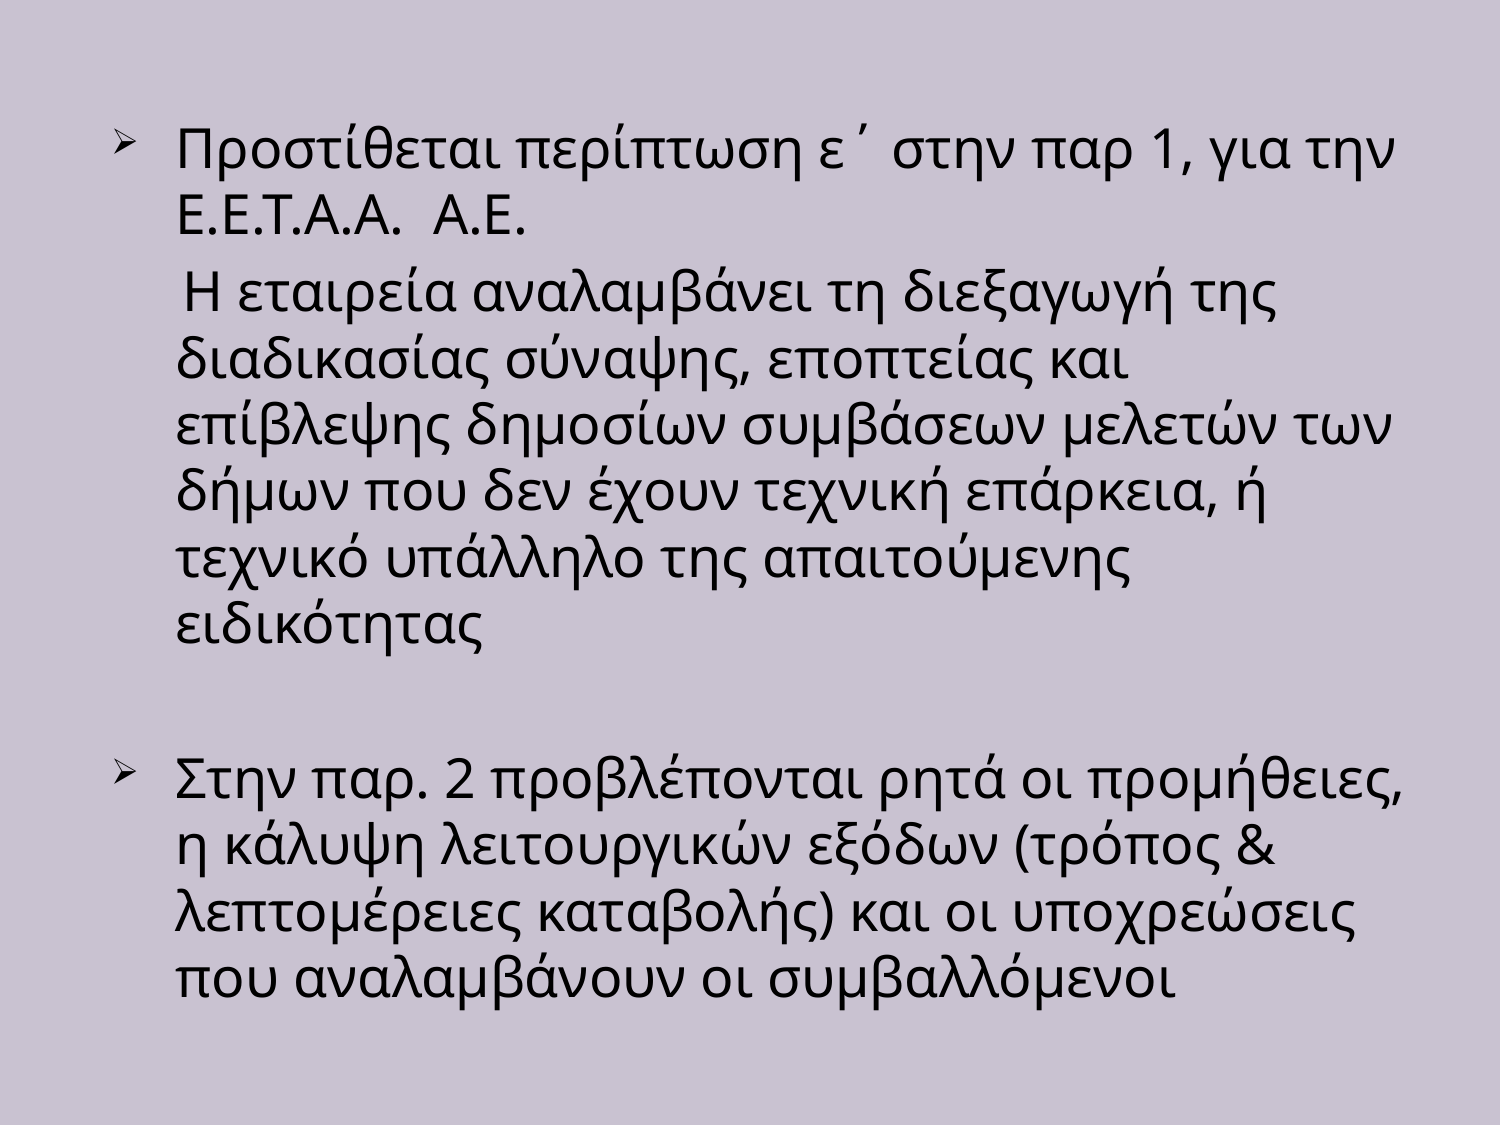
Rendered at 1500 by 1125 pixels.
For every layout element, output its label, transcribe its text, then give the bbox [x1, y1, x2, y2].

list Προστίθεται περίπτωση ε΄ στην παρ 1, για την Ε.Ε.Τ.Α.Α. Α.Ε. Η εταιρεία αναλαμβάνει τη διεξαγωγή της διαδικασίας σύναψης, εποπτείας και επίβλεψης δημοσίων συμβάσεων μελετών των δήμων που δεν έχουν τεχνική επάρκεια, ή τεχνικό υπάλληλο της απαιτούμενης ειδικότητας Στην παρ. 2 προβλέπονται ρητά οι προμήθειες, η κάλυψη λειτουργικών εξόδων (τρόπος & λεπτομέρειες καταβολής) και οι υποχρεώσεις που αναλαμβάνουν οι συμβαλλόμενοι [75, 105, 1425, 1035]
